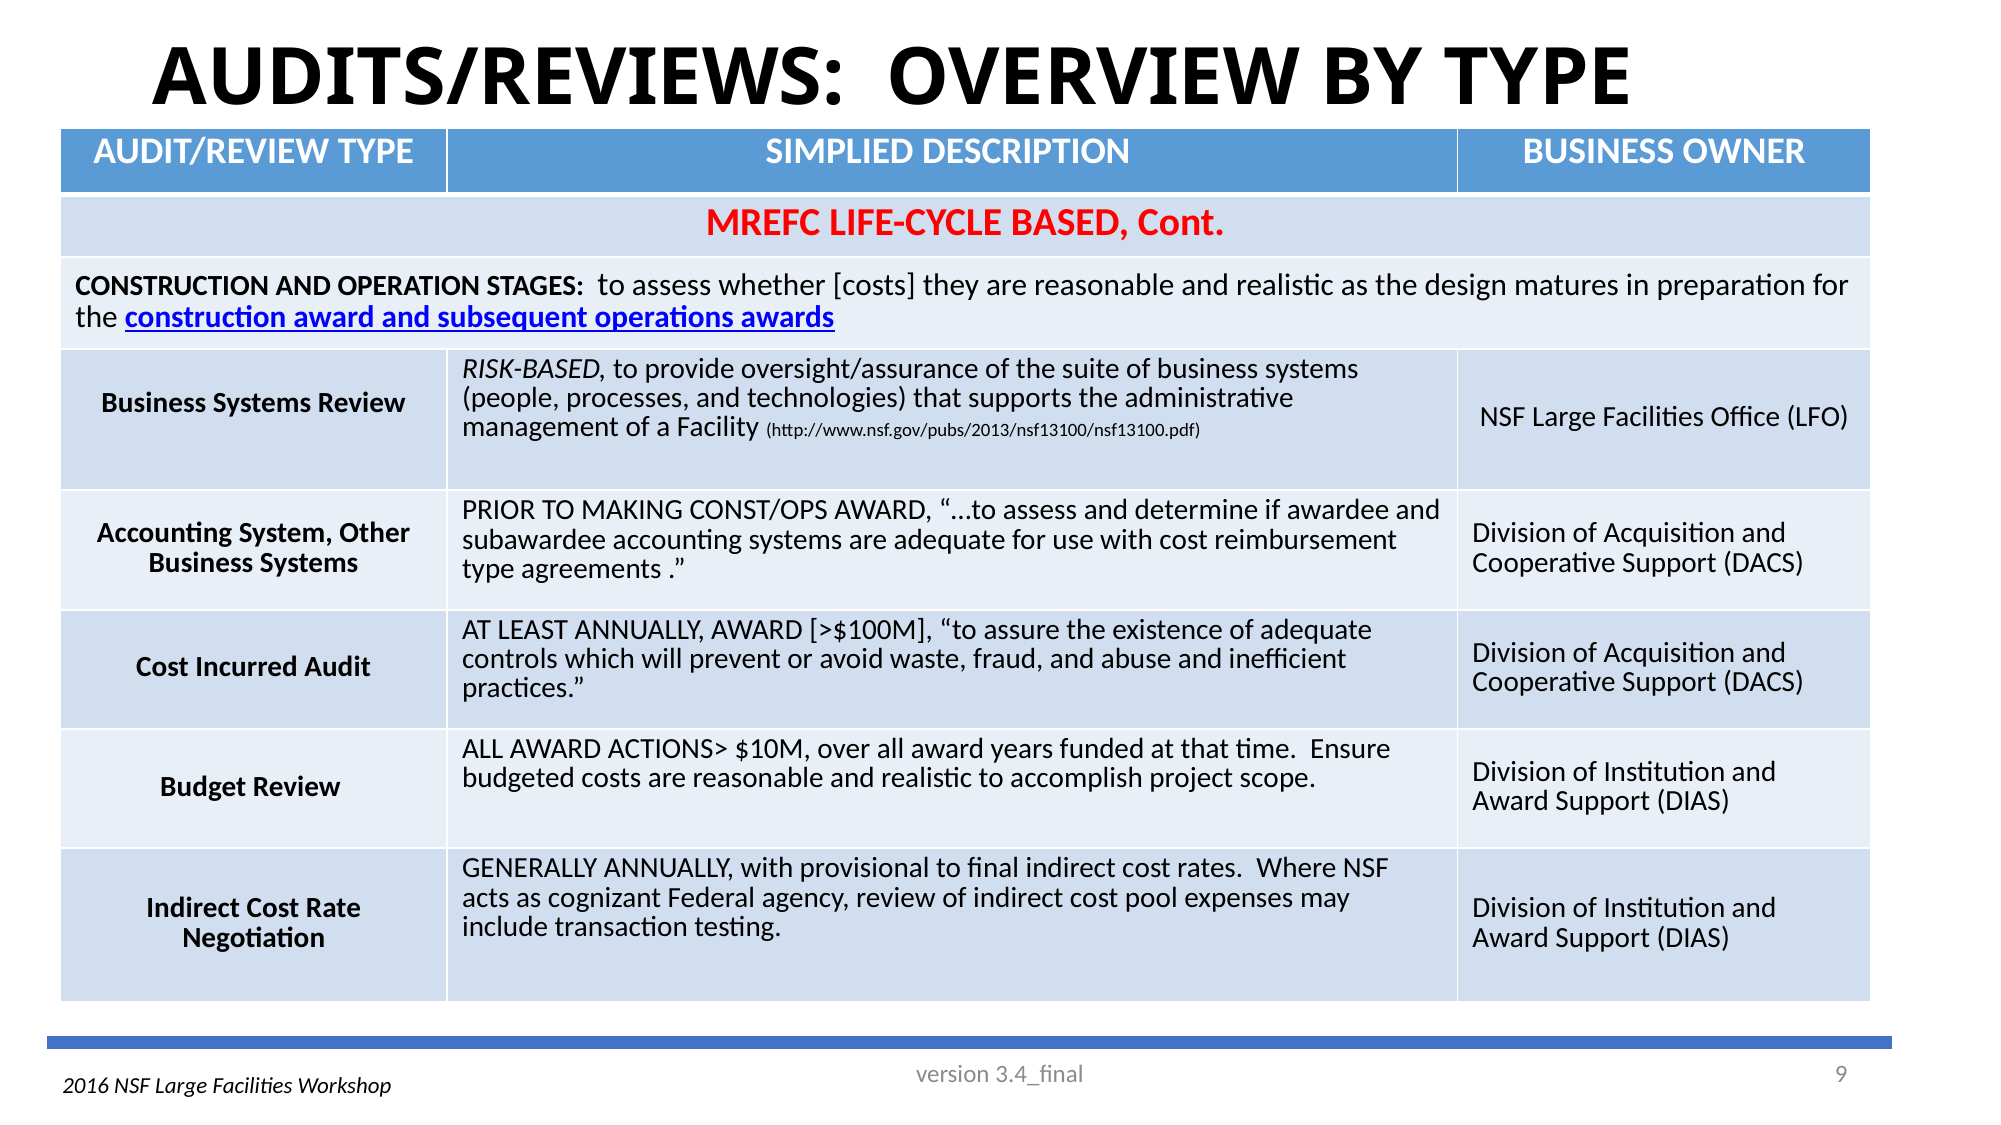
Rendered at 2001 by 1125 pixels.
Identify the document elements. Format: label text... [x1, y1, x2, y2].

table_cell AT LEAST ANNUALLY, AWARD [>$100M], “to assure the existence of adequate controls which will prevent or avoid waste, fraud, and abuse and inefficient practices.” [448, 611, 1457, 728]
table_cell Cost Incurred Audit [61, 611, 446, 728]
table_cell Accounting System, Other Business Systems [61, 491, 446, 609]
table_cell ALL AWARD ACTIONS> $10M, over all award years funded at that time. Ensure budgeted costs are reasonable and realistic to accomplish project scope. [448, 730, 1457, 847]
table_cell Indirect Cost Rate Negotiation [61, 849, 446, 1001]
table_cell CONSTRUCTION AND OPERATION STAGES: to assess whether [costs] they are reasonable and realistic as the design matures in preparation for the construction award and subsequent operations awards [61, 258, 1870, 348]
table_cell Division of Institution and Award Support (DIAS) [1458, 849, 1870, 1001]
table_cell PRIOR TO MAKING CONST/OPS AWARD, “…to assess and determine if awardee and subawardee accounting systems are adequate for use with cost reimbursement type agreements .” [448, 491, 1457, 609]
table_header SIMPLIED DESCRIPTION [448, 129, 1457, 192]
table_cell NSF Large Facilities Office (LFO) [1458, 350, 1870, 489]
table_cell MREFC LIFE-CYCLE BASED, Cont. [61, 197, 1870, 256]
title AUDITS/REVIEWS: OVERVIEW BY TYPE [137, 0, 1872, 127]
table_header AUDIT/REVIEW TYPE [61, 129, 446, 192]
table_cell Budget Review [61, 730, 446, 847]
table_cell Business Systems Review [61, 350, 446, 489]
footer version 3.4_final [662, 1043, 1338, 1103]
table_header BUSINESS OWNER [1458, 129, 1870, 192]
table_cell RISK-BASED, to provide oversight/assurance of the suite of business systems (people, processes, and technologies) that supports the administrative management of a Facility (http://www.nsf.gov/pubs/2013/nsf13100/nsf13100.pdf) [448, 350, 1457, 489]
slide_number 9 [1412, 1049, 1863, 1103]
table_cell Division of Acquisition and Cooperative Support (DACS) [1458, 491, 1870, 609]
table_cell Division of Acquisition and Cooperative Support (DACS) [1458, 611, 1870, 728]
table_cell GENERALLY ANNUALLY, with provisional to final indirect cost rates. Where NSF acts as cognizant Federal agency, review of indirect cost pool expenses may include transaction testing. [448, 849, 1457, 1001]
table_cell Division of Institution and Award Support (DIAS) [1458, 730, 1870, 847]
text_box 2016 NSF Large Facilities Workshop [47, 1062, 498, 1105]
